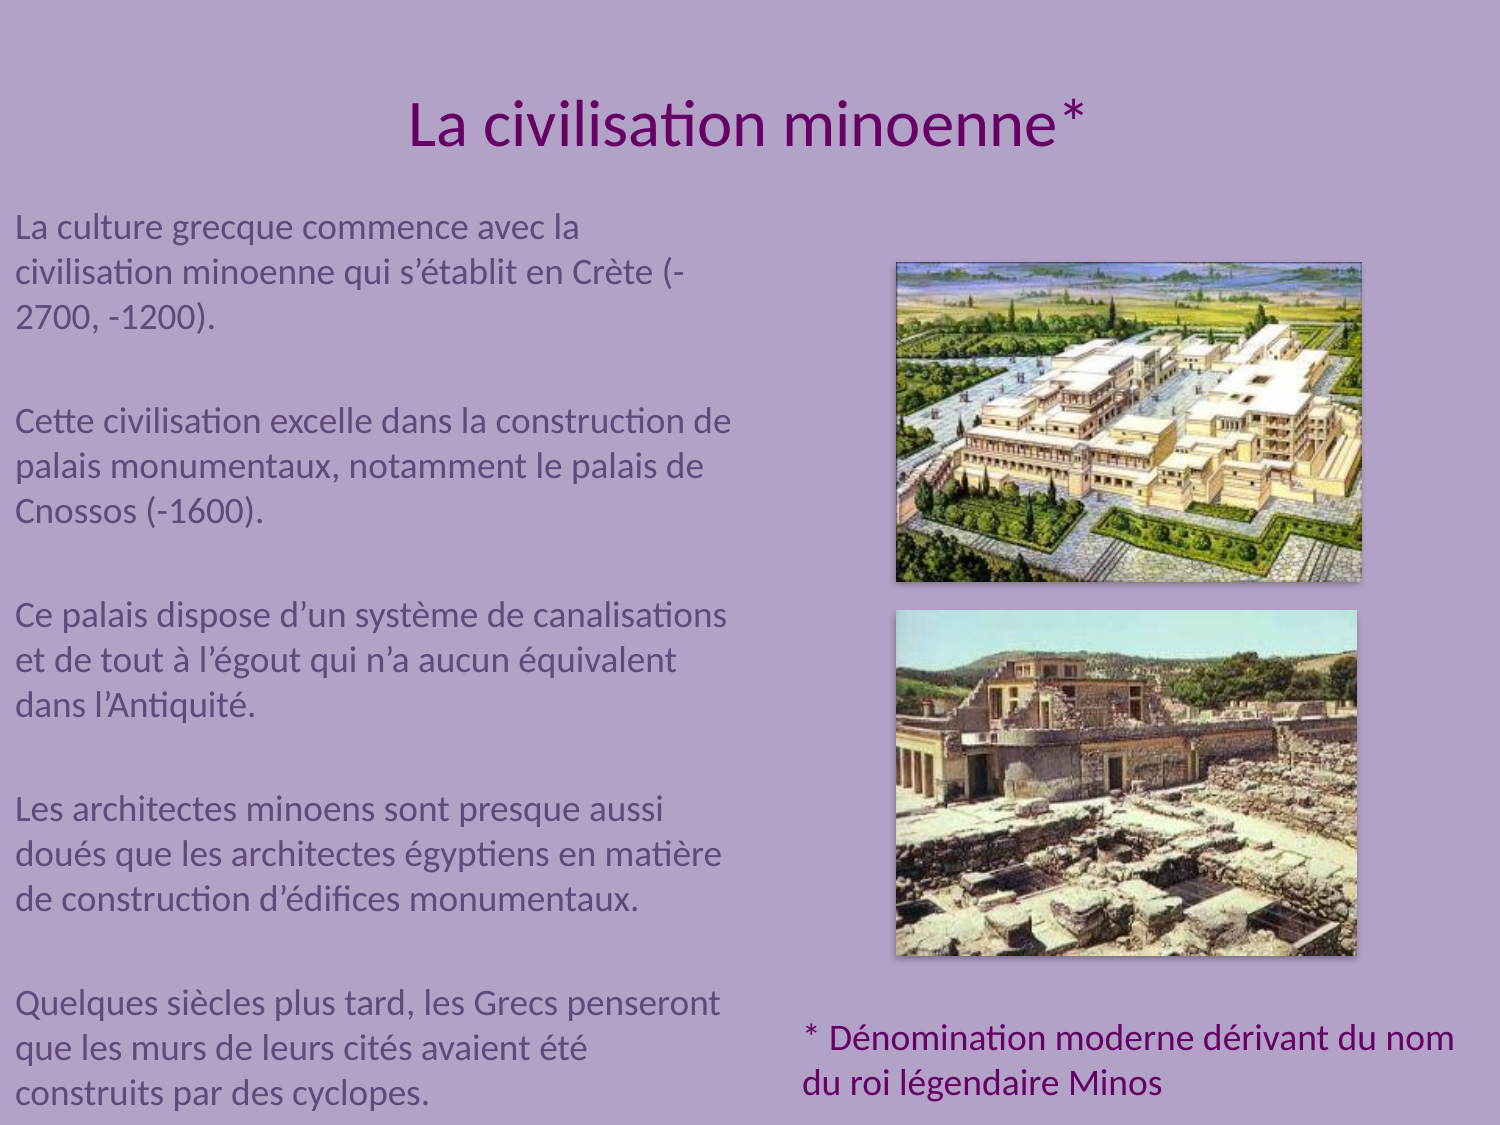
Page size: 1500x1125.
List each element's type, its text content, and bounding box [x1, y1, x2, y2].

list La culture grecque commence avec la civilisation minoenne qui s’établit en Crète (-2700, -1200). Cette civilisation excelle dans la construction de palais monumentaux, notamment le palais de Cnossos (-1600). Ce palais dispose d’un système de canalisations et de tout à l’égout qui n’a aucun équivalent dans l’Antiquité. Les architectes minoens sont presque aussi doués que les architectes égyptiens en matière de construction d’édifices monumentaux. Quelques siècles plus tard, les Grecs penseront que les murs de leurs cités avaient été construits par des cyclopes. [0, 195, 761, 1125]
text_box * Dénomination moderne dérivant du nom du roi légendaire Minos [787, 1005, 1500, 1110]
picture [895, 610, 1358, 957]
picture [895, 262, 1362, 582]
title La civilisation minoenne* [75, 45, 1425, 196]
